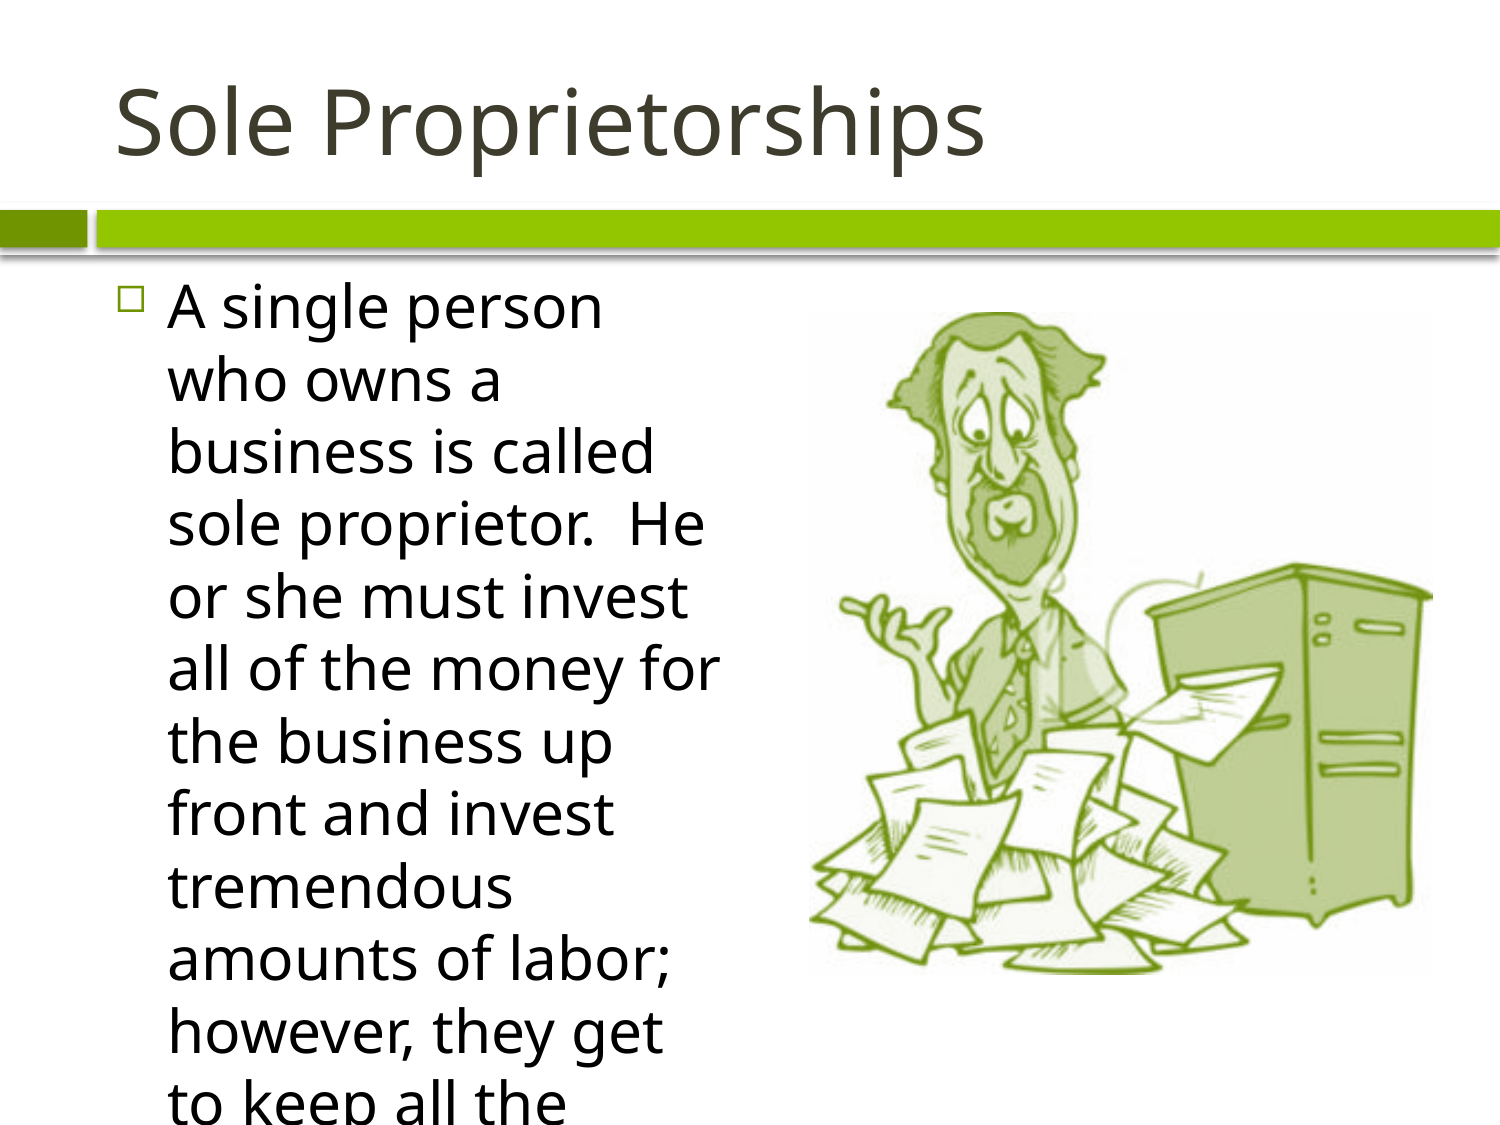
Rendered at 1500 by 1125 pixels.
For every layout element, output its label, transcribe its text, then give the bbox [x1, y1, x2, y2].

title Sole Proprietorships [99, 37, 1438, 200]
list A single person who owns a business is called sole proprietor. He or she must invest all of the money for the business up front and invest tremendous amounts of labor; however, they get to keep all the money! [99, 260, 738, 1011]
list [809, 312, 1433, 976]
